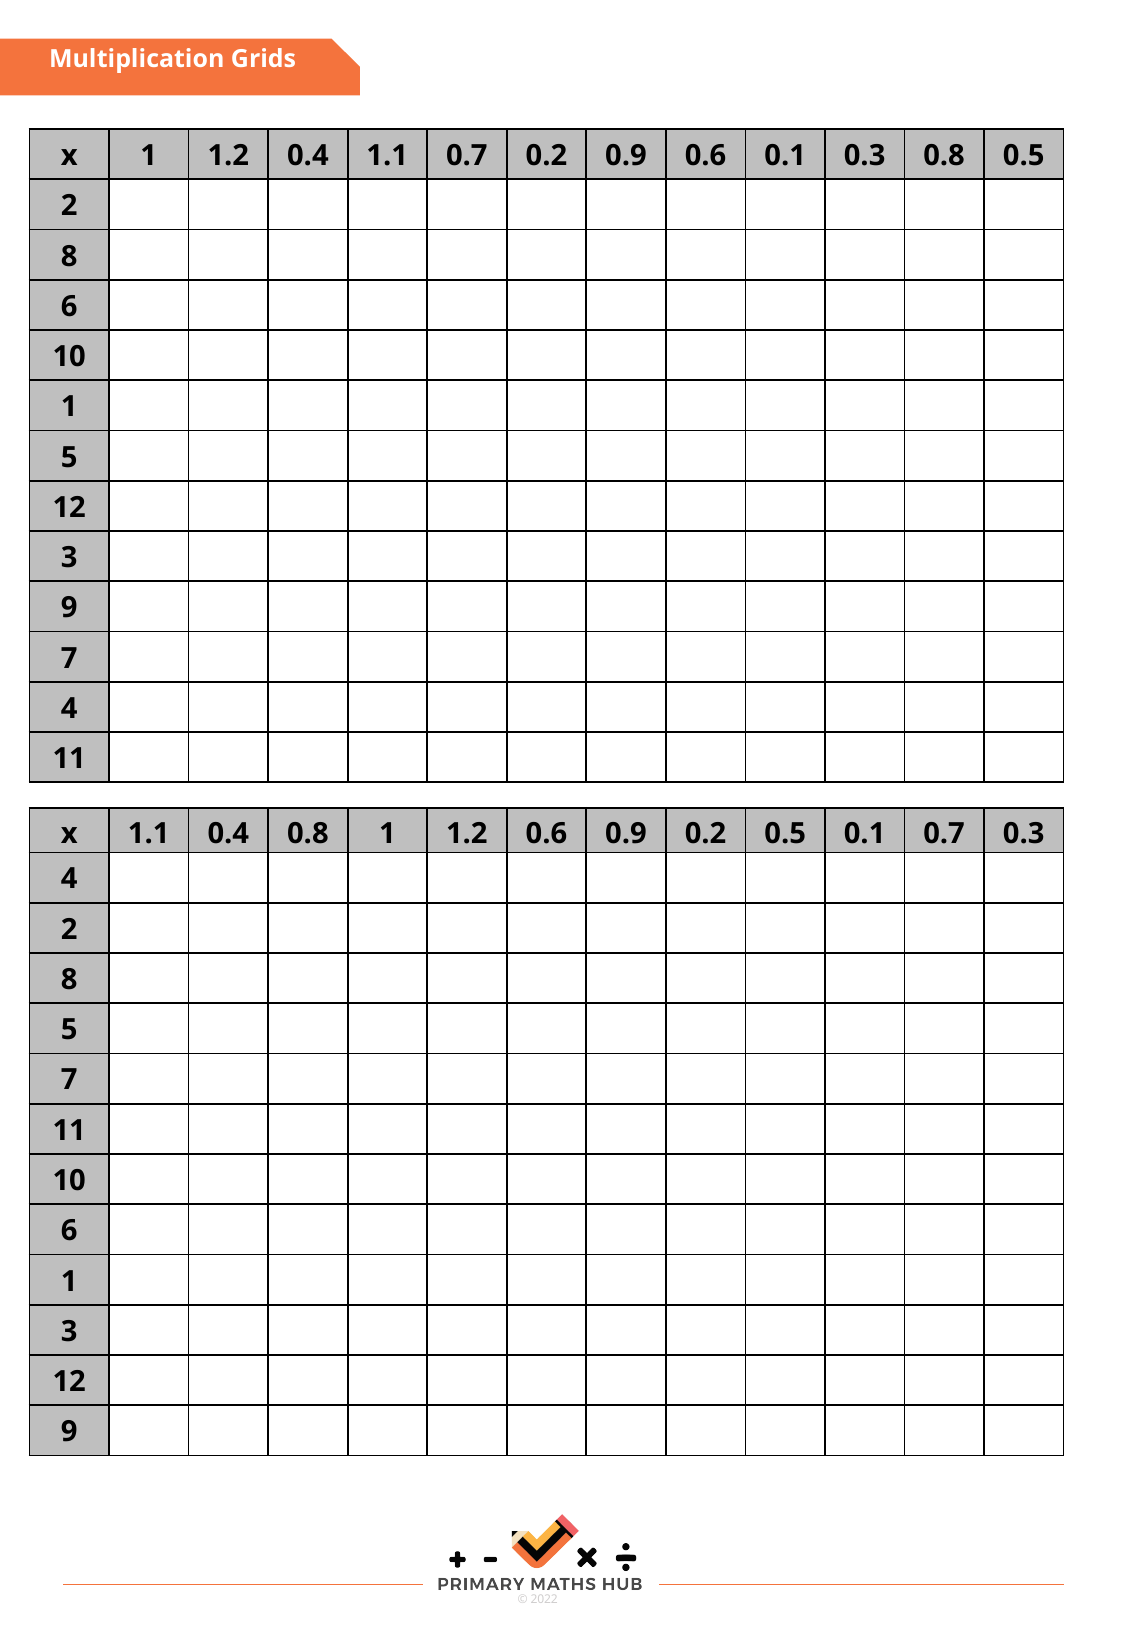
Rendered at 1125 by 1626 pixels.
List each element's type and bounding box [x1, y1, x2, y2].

table_cell [667, 1105, 745, 1153]
table_cell [269, 180, 347, 229]
table_cell [826, 1054, 904, 1103]
table_header [826, 130, 904, 178]
table_cell [508, 230, 585, 279]
table_cell [428, 904, 506, 952]
table_cell [587, 180, 665, 229]
table_cell [746, 1205, 824, 1254]
table_cell [110, 904, 188, 952]
table_cell [667, 1054, 745, 1103]
table_cell [110, 1054, 188, 1103]
table_cell [110, 1105, 188, 1153]
table_header [508, 130, 585, 178]
table_cell [667, 532, 745, 580]
table_cell [110, 180, 188, 229]
table_cell [428, 733, 506, 781]
table_cell [30, 281, 108, 329]
table_header [428, 809, 506, 852]
table_cell [30, 853, 108, 902]
table_cell [110, 1155, 188, 1203]
table_cell [30, 1205, 108, 1254]
table_cell [826, 1255, 904, 1304]
table_cell [905, 632, 983, 681]
table_cell [985, 733, 1063, 781]
table_cell [508, 1406, 585, 1455]
table_cell [905, 1255, 983, 1304]
table_cell [189, 1155, 267, 1203]
table_cell [508, 431, 585, 480]
table_cell [667, 482, 745, 530]
table_cell [428, 1004, 506, 1053]
table_cell [985, 1306, 1063, 1354]
table_cell [746, 954, 824, 1002]
table_cell [905, 230, 983, 279]
table_cell [189, 904, 267, 952]
table_cell [985, 230, 1063, 279]
table_cell [985, 532, 1063, 580]
table_cell [269, 431, 347, 480]
table_cell [30, 1356, 108, 1404]
table_cell [826, 532, 904, 580]
table_cell [508, 733, 585, 781]
table_cell [269, 1356, 347, 1404]
table_cell [587, 1155, 665, 1203]
table_cell [746, 1004, 824, 1053]
table_cell [508, 1306, 585, 1354]
table_cell [428, 632, 506, 681]
table_cell [30, 381, 108, 430]
table_cell [746, 904, 824, 952]
table_cell [269, 1155, 347, 1203]
table_cell [30, 632, 108, 681]
table_cell [508, 582, 585, 631]
table_header [985, 809, 1063, 852]
table_cell [746, 1155, 824, 1203]
table_header [349, 130, 426, 178]
table_header [349, 809, 426, 852]
table_cell [428, 381, 506, 430]
table_cell [30, 1406, 108, 1455]
table_cell [428, 1255, 506, 1304]
table_cell [905, 1205, 983, 1254]
table_cell [587, 431, 665, 480]
table_cell [110, 1255, 188, 1304]
table_cell [587, 381, 665, 430]
table_cell [905, 431, 983, 480]
table_cell [587, 1205, 665, 1254]
table_cell [667, 180, 745, 229]
table_cell [826, 683, 904, 731]
table_header [30, 130, 108, 178]
table_cell [746, 532, 824, 580]
table_cell [508, 532, 585, 580]
table_cell [269, 1205, 347, 1254]
table_cell [587, 230, 665, 279]
table_cell [189, 632, 267, 681]
table_cell [985, 482, 1063, 530]
table_cell [905, 733, 983, 781]
table_cell [189, 582, 267, 631]
table_cell [349, 904, 426, 952]
table_cell [826, 1406, 904, 1455]
table_cell [905, 1306, 983, 1354]
table_cell [110, 1356, 188, 1404]
table_cell [269, 1406, 347, 1455]
table_cell [349, 1155, 426, 1203]
table_header [269, 809, 347, 852]
table_cell [905, 1004, 983, 1053]
table_cell [269, 904, 347, 952]
table_cell [30, 683, 108, 731]
table_cell [189, 954, 267, 1002]
table_cell [746, 431, 824, 480]
table_cell [349, 1306, 426, 1354]
table_cell [587, 733, 665, 781]
table_cell [30, 904, 108, 952]
table_cell [349, 582, 426, 631]
table_cell [508, 1205, 585, 1254]
table_cell [189, 733, 267, 781]
table_cell [826, 381, 904, 430]
table_cell [746, 180, 824, 229]
table_cell [428, 582, 506, 631]
table_cell [587, 1054, 665, 1103]
table_cell [985, 1054, 1063, 1103]
table_header [826, 809, 904, 852]
table_cell [746, 632, 824, 681]
table_cell [746, 1356, 824, 1404]
table_cell [189, 1004, 267, 1053]
table_cell [667, 331, 745, 379]
table_cell [110, 733, 188, 781]
table_cell [189, 281, 267, 329]
table_cell [667, 1205, 745, 1254]
table_cell [508, 180, 585, 229]
table_cell [667, 381, 745, 430]
table_cell [905, 482, 983, 530]
table_cell [349, 1004, 426, 1053]
table_cell [428, 1105, 506, 1153]
table_cell [508, 683, 585, 731]
table_cell [110, 1004, 188, 1053]
table_cell [508, 1155, 585, 1203]
table_cell [508, 281, 585, 329]
table_header [587, 130, 665, 178]
table_cell [985, 1105, 1063, 1153]
table_cell [746, 1406, 824, 1455]
table_cell [349, 230, 426, 279]
table_cell [189, 1105, 267, 1153]
table_cell [746, 853, 824, 902]
table_cell [508, 1356, 585, 1404]
table_cell [508, 1255, 585, 1304]
table_cell [985, 954, 1063, 1002]
table_header [110, 130, 188, 178]
table_cell [349, 1356, 426, 1404]
table_cell [985, 180, 1063, 229]
table_cell [746, 1255, 824, 1304]
table_cell [985, 1205, 1063, 1254]
table_cell [587, 1255, 665, 1304]
table_cell [826, 733, 904, 781]
table_cell [587, 281, 665, 329]
table_cell [30, 180, 108, 229]
table_cell [428, 1356, 506, 1404]
table_cell [269, 683, 347, 731]
table_cell [30, 1105, 108, 1153]
table_cell [667, 1306, 745, 1354]
table_cell [985, 683, 1063, 731]
table_cell [905, 180, 983, 229]
table_cell [349, 532, 426, 580]
table_cell [667, 632, 745, 681]
table_cell [428, 954, 506, 1002]
table_cell [587, 532, 665, 580]
table_cell [826, 482, 904, 530]
table_cell [110, 1205, 188, 1254]
table_cell [30, 1004, 108, 1053]
table_cell [30, 230, 108, 279]
table_cell [30, 482, 108, 530]
table_cell [428, 331, 506, 379]
table_header [587, 809, 665, 852]
table_cell [985, 582, 1063, 631]
table_cell [269, 582, 347, 631]
table_cell [905, 532, 983, 580]
table_cell [349, 381, 426, 430]
table_cell [110, 482, 188, 530]
table_cell [667, 954, 745, 1002]
table_cell [269, 281, 347, 329]
table_cell [985, 632, 1063, 681]
table_cell [269, 1105, 347, 1153]
table_cell [349, 281, 426, 329]
table_cell [587, 632, 665, 681]
table_cell [428, 532, 506, 580]
table_cell [110, 853, 188, 902]
table_cell [587, 1306, 665, 1354]
table_cell [508, 632, 585, 681]
table_cell [667, 1356, 745, 1404]
table_cell [428, 1406, 506, 1455]
table_cell [826, 632, 904, 681]
table_cell [667, 733, 745, 781]
table_cell [905, 1054, 983, 1103]
table_cell [428, 853, 506, 902]
table_cell [587, 1004, 665, 1053]
table_cell [508, 1054, 585, 1103]
table_cell [826, 230, 904, 279]
table_cell [746, 482, 824, 530]
table_cell [349, 853, 426, 902]
table_cell [30, 532, 108, 580]
table_cell [110, 281, 188, 329]
table_cell [189, 1205, 267, 1254]
table_cell [110, 632, 188, 681]
table_cell [746, 582, 824, 631]
table_cell [905, 904, 983, 952]
table_cell [667, 582, 745, 631]
table_cell [428, 431, 506, 480]
table_cell [110, 1406, 188, 1455]
table_cell [746, 1054, 824, 1103]
table_cell [587, 683, 665, 731]
table_cell [826, 1205, 904, 1254]
table_cell [269, 853, 347, 902]
table_cell [269, 482, 347, 530]
table_cell [826, 1004, 904, 1053]
table_cell [905, 1155, 983, 1203]
table_cell [667, 1004, 745, 1053]
table_cell [349, 954, 426, 1002]
table_cell [905, 683, 983, 731]
table_cell [985, 1255, 1063, 1304]
table_cell [110, 1306, 188, 1354]
table_cell [428, 1155, 506, 1203]
table_cell [587, 1406, 665, 1455]
table_cell [746, 331, 824, 379]
table_cell [667, 431, 745, 480]
table_cell [349, 1205, 426, 1254]
table_cell [667, 1255, 745, 1304]
table_cell [349, 482, 426, 530]
table_cell [30, 954, 108, 1002]
table_cell [905, 582, 983, 631]
table_cell [667, 1406, 745, 1455]
table_cell [587, 1356, 665, 1404]
table_header [189, 809, 267, 852]
table_cell [110, 431, 188, 480]
table_header [746, 130, 824, 178]
table_cell [667, 230, 745, 279]
table_header [110, 809, 188, 852]
table_cell [905, 1105, 983, 1153]
table_cell [746, 1105, 824, 1153]
table_header [269, 130, 347, 178]
table_cell [269, 1054, 347, 1103]
table_cell [508, 904, 585, 952]
table_cell [189, 381, 267, 430]
table_cell [349, 431, 426, 480]
table_cell [30, 331, 108, 379]
table_cell [428, 1054, 506, 1103]
table_cell [189, 1054, 267, 1103]
table_cell [508, 954, 585, 1002]
table_cell [349, 632, 426, 681]
table_cell [826, 1155, 904, 1203]
table_cell [985, 1406, 1063, 1455]
table_cell [508, 853, 585, 902]
table_cell [269, 230, 347, 279]
table_cell [30, 431, 108, 480]
table_header [746, 809, 824, 852]
table_cell [826, 582, 904, 631]
table_cell [189, 482, 267, 530]
table_cell [110, 381, 188, 430]
table_cell [269, 381, 347, 430]
table_cell [826, 180, 904, 229]
table_cell [826, 281, 904, 329]
table_cell [349, 733, 426, 781]
table_cell [428, 482, 506, 530]
table_cell [746, 683, 824, 731]
table_cell [30, 733, 108, 781]
table_cell [508, 1105, 585, 1153]
table_cell [587, 1105, 665, 1153]
table_cell [985, 281, 1063, 329]
table_cell [428, 683, 506, 731]
table_header [667, 130, 745, 178]
table_cell [587, 482, 665, 530]
table_cell [30, 1054, 108, 1103]
table_cell [985, 1155, 1063, 1203]
table_header [985, 130, 1063, 178]
table_cell [587, 853, 665, 902]
table_cell [110, 532, 188, 580]
table_header [189, 130, 267, 178]
table_cell [746, 381, 824, 430]
table_cell [189, 431, 267, 480]
table_cell [667, 904, 745, 952]
table_cell [349, 1105, 426, 1153]
table_cell [826, 954, 904, 1002]
table_cell [189, 1306, 267, 1354]
table_cell [269, 1255, 347, 1304]
table_cell [30, 1255, 108, 1304]
table_cell [30, 582, 108, 631]
table_cell [508, 381, 585, 430]
table_cell [428, 1306, 506, 1354]
table_header [667, 809, 745, 852]
table_cell [508, 482, 585, 530]
table_cell [428, 180, 506, 229]
table_cell [826, 431, 904, 480]
table_cell [985, 1004, 1063, 1053]
table_cell [189, 1356, 267, 1404]
table_cell [30, 1155, 108, 1203]
table_cell [30, 1306, 108, 1354]
table_cell [189, 230, 267, 279]
table_cell [508, 1004, 585, 1053]
table_cell [349, 1406, 426, 1455]
table_cell [667, 683, 745, 731]
table_cell [587, 582, 665, 631]
table_cell [587, 331, 665, 379]
table_cell [746, 733, 824, 781]
table_cell [269, 632, 347, 681]
table_cell [746, 230, 824, 279]
table_cell [110, 331, 188, 379]
table_cell [110, 230, 188, 279]
table_cell [110, 954, 188, 1002]
table_cell [189, 532, 267, 580]
table_cell [269, 1306, 347, 1354]
table_header [905, 809, 983, 852]
table_cell [189, 331, 267, 379]
table_cell [905, 331, 983, 379]
table_cell [985, 331, 1063, 379]
table_cell [349, 331, 426, 379]
table_cell [189, 853, 267, 902]
table_cell [269, 1004, 347, 1053]
table_cell [428, 281, 506, 329]
picture [432, 1512, 648, 1597]
table_cell [826, 1105, 904, 1153]
table_cell [667, 1155, 745, 1203]
table_cell [269, 331, 347, 379]
table_header [428, 130, 506, 178]
table_cell [905, 1406, 983, 1455]
table_cell [110, 683, 188, 731]
table_cell [349, 1255, 426, 1304]
table_cell [508, 331, 585, 379]
table_cell [189, 1406, 267, 1455]
table_cell [189, 180, 267, 229]
table_cell [428, 230, 506, 279]
table_cell [985, 381, 1063, 430]
table_cell [587, 954, 665, 1002]
table_cell [905, 381, 983, 430]
table_cell [985, 431, 1063, 480]
table_cell [826, 1356, 904, 1404]
text_box [0, 37, 361, 97]
table_cell [349, 1054, 426, 1103]
table_cell [349, 180, 426, 229]
table_cell [905, 1356, 983, 1404]
table_cell [905, 853, 983, 902]
table_cell [826, 1306, 904, 1354]
table_cell [349, 683, 426, 731]
table_cell [985, 904, 1063, 952]
table_cell [985, 853, 1063, 902]
table_cell [826, 904, 904, 952]
table_cell [189, 1255, 267, 1304]
table_cell [587, 904, 665, 952]
table_cell [269, 733, 347, 781]
table_cell [905, 954, 983, 1002]
table_cell [428, 1205, 506, 1254]
table_cell [826, 331, 904, 379]
table_cell [110, 582, 188, 631]
table_cell [985, 1356, 1063, 1404]
table_cell [269, 532, 347, 580]
table_cell [269, 954, 347, 1002]
table_cell [826, 853, 904, 902]
table_header [30, 809, 108, 852]
table_cell [905, 281, 983, 329]
table_cell [189, 683, 267, 731]
table_cell [746, 1306, 824, 1354]
table_cell [667, 281, 745, 329]
table_header [905, 130, 983, 178]
text_box [429, 1584, 646, 1614]
table_header [508, 809, 585, 852]
table_cell [667, 853, 745, 902]
table_cell [746, 281, 824, 329]
